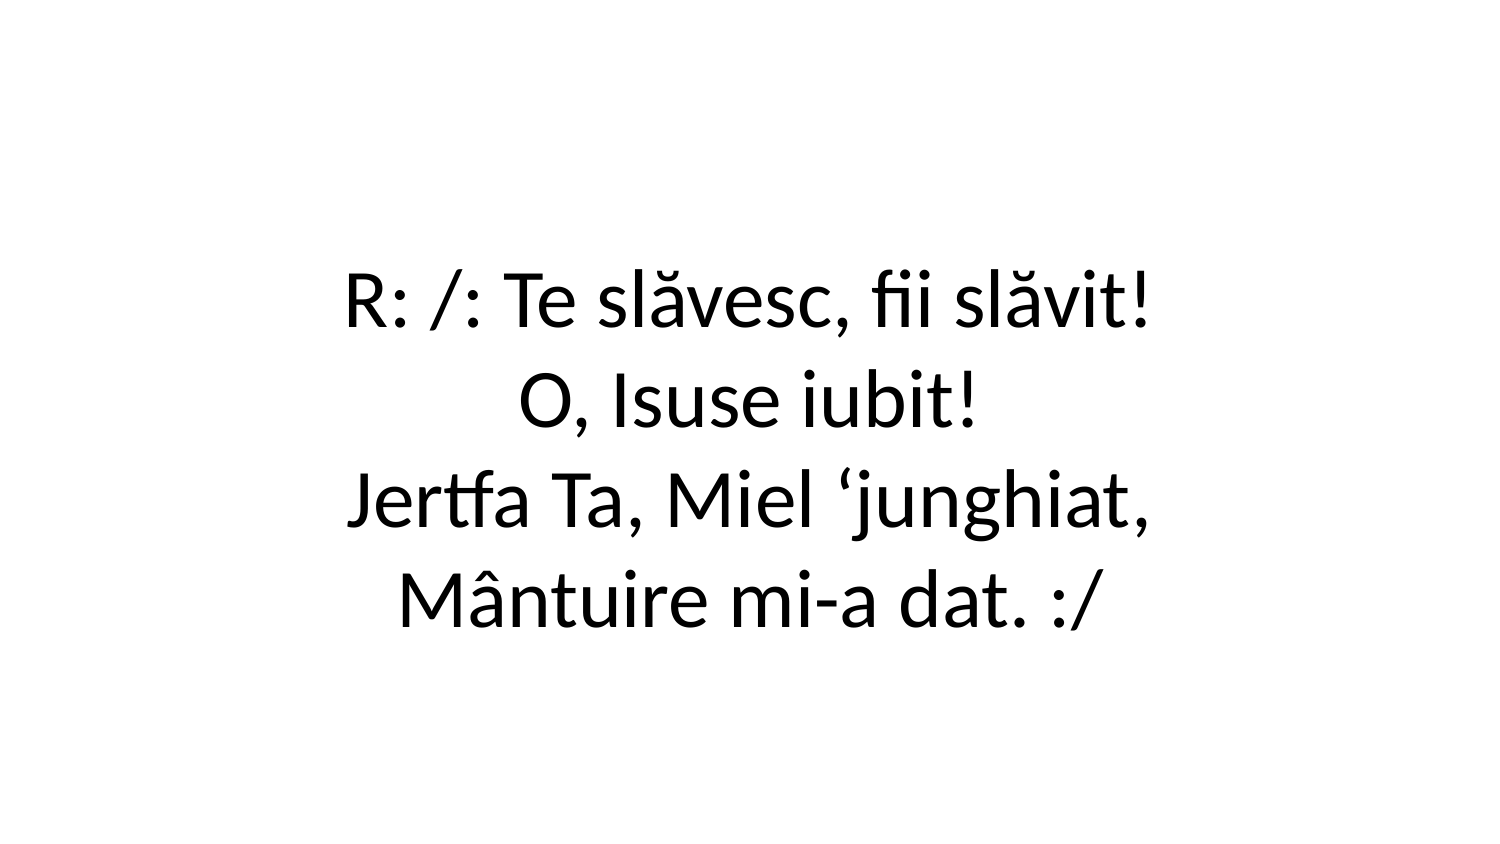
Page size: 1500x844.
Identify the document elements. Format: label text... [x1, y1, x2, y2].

text_box R: /: Te slăvesc, fii slăvit! O, Isuse iubit! Jertfa Ta, Miel ‘junghiat, Mântuire mi-a dat. :/ [329, 192, 1171, 652]
